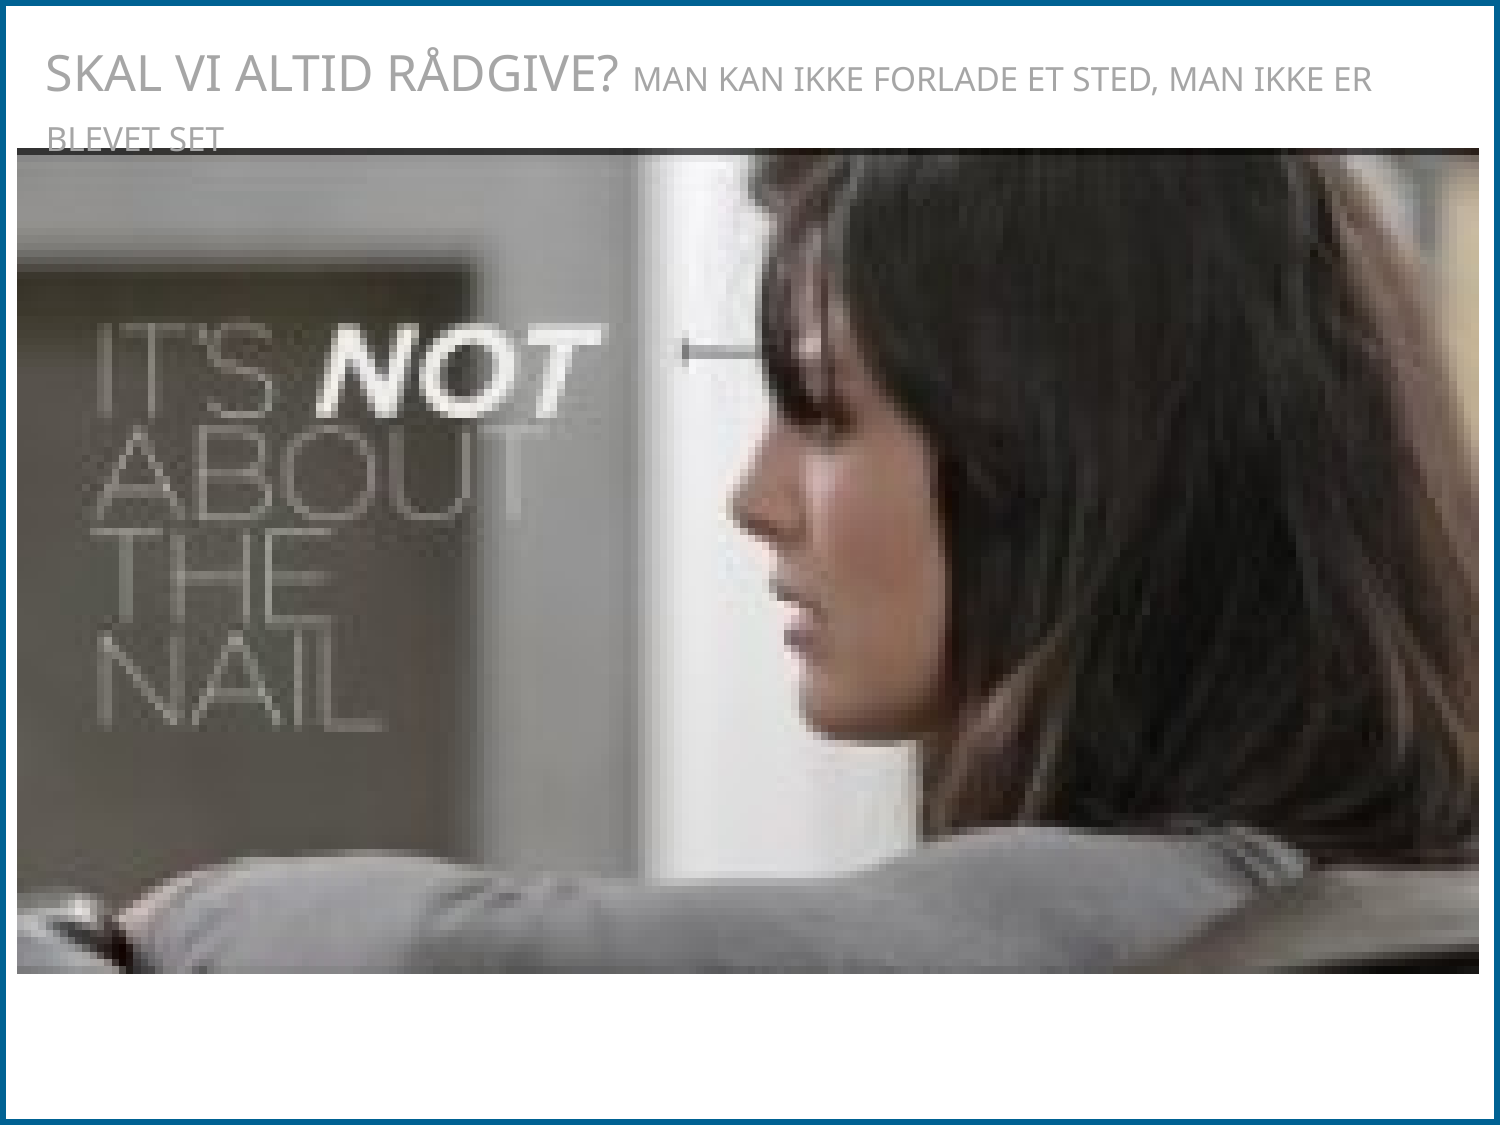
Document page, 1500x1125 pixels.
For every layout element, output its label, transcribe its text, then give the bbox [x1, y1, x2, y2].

text_box Skal vi altid rådgive? Man kan ikke forlade et sted, man ikke er blevet set [38, 33, 1467, 125]
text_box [16, 147, 1480, 975]
